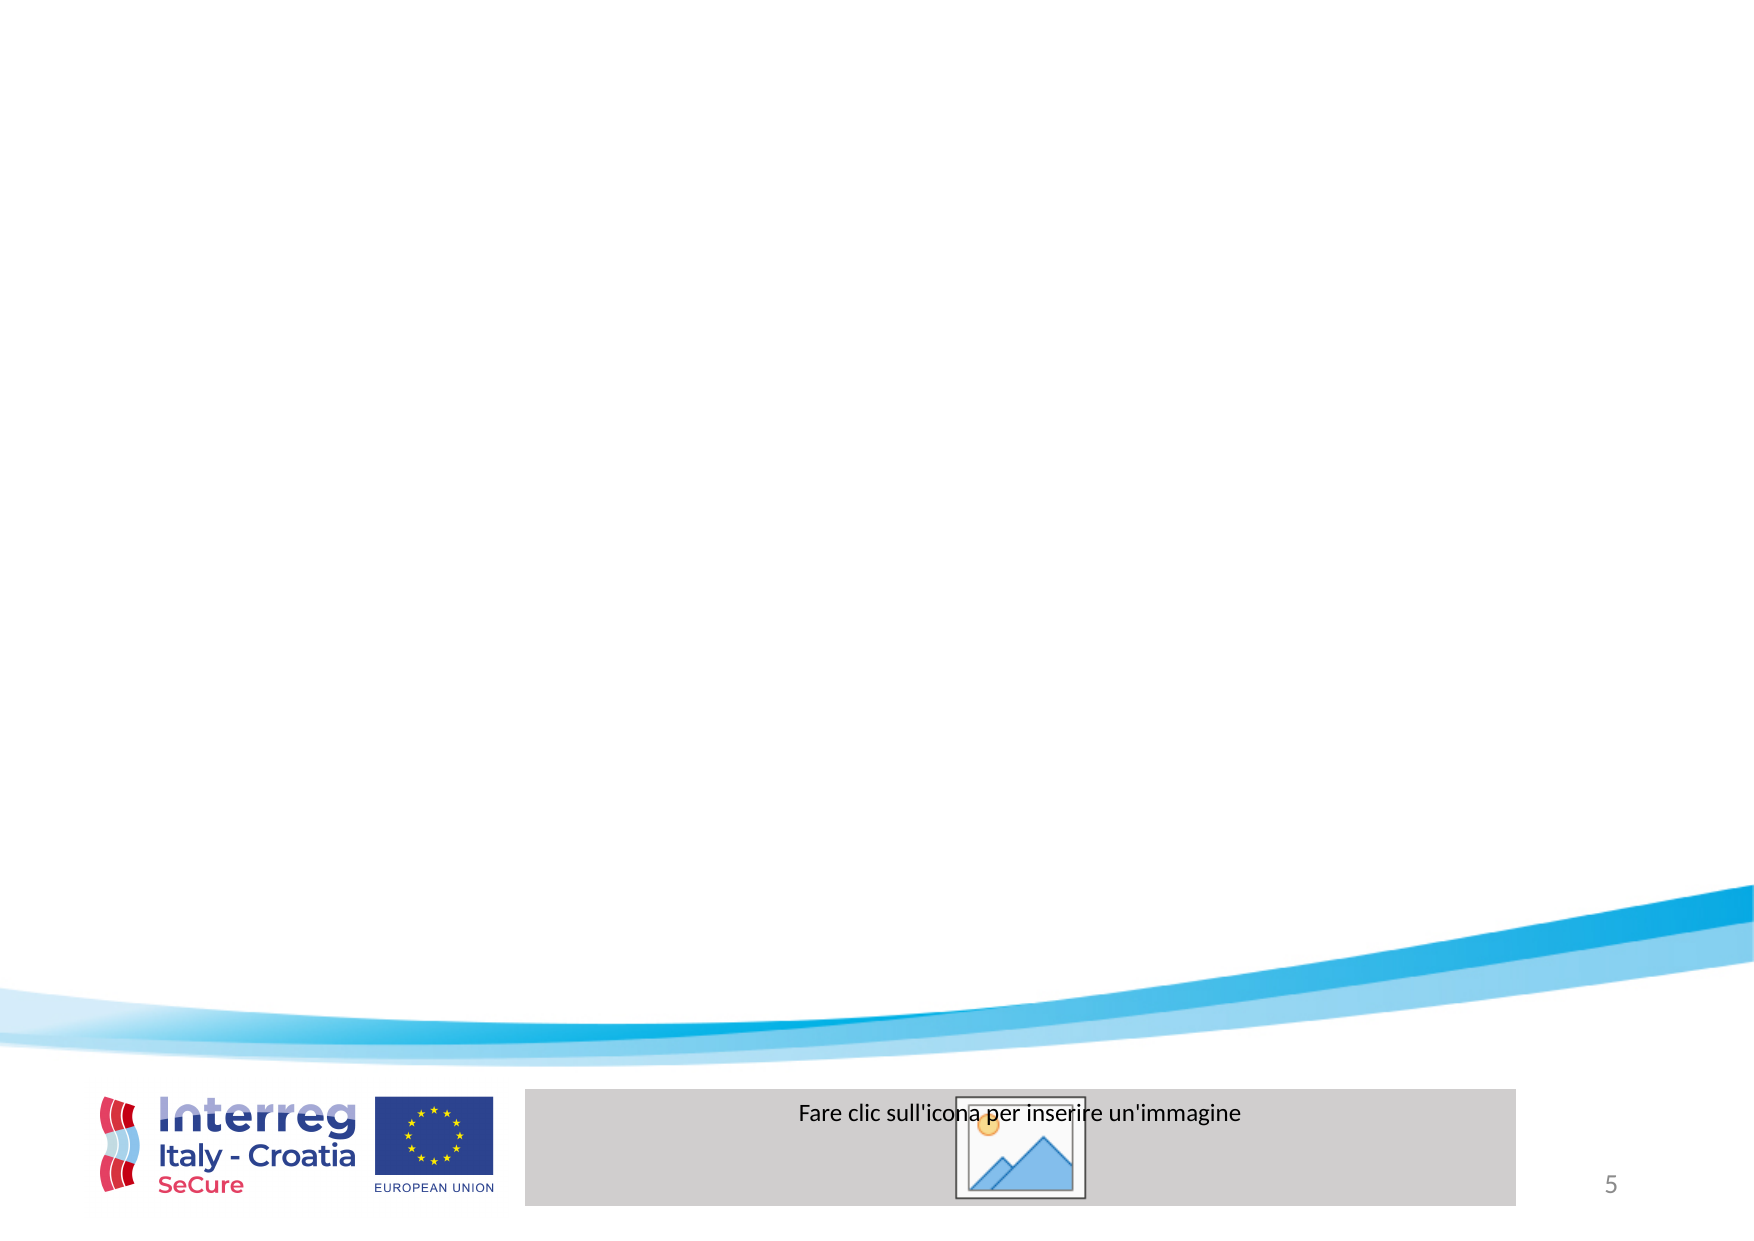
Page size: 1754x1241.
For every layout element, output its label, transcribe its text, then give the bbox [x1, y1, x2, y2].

slide_number 5 [1526, 1149, 1634, 1216]
picture [0, 884, 1754, 1218]
